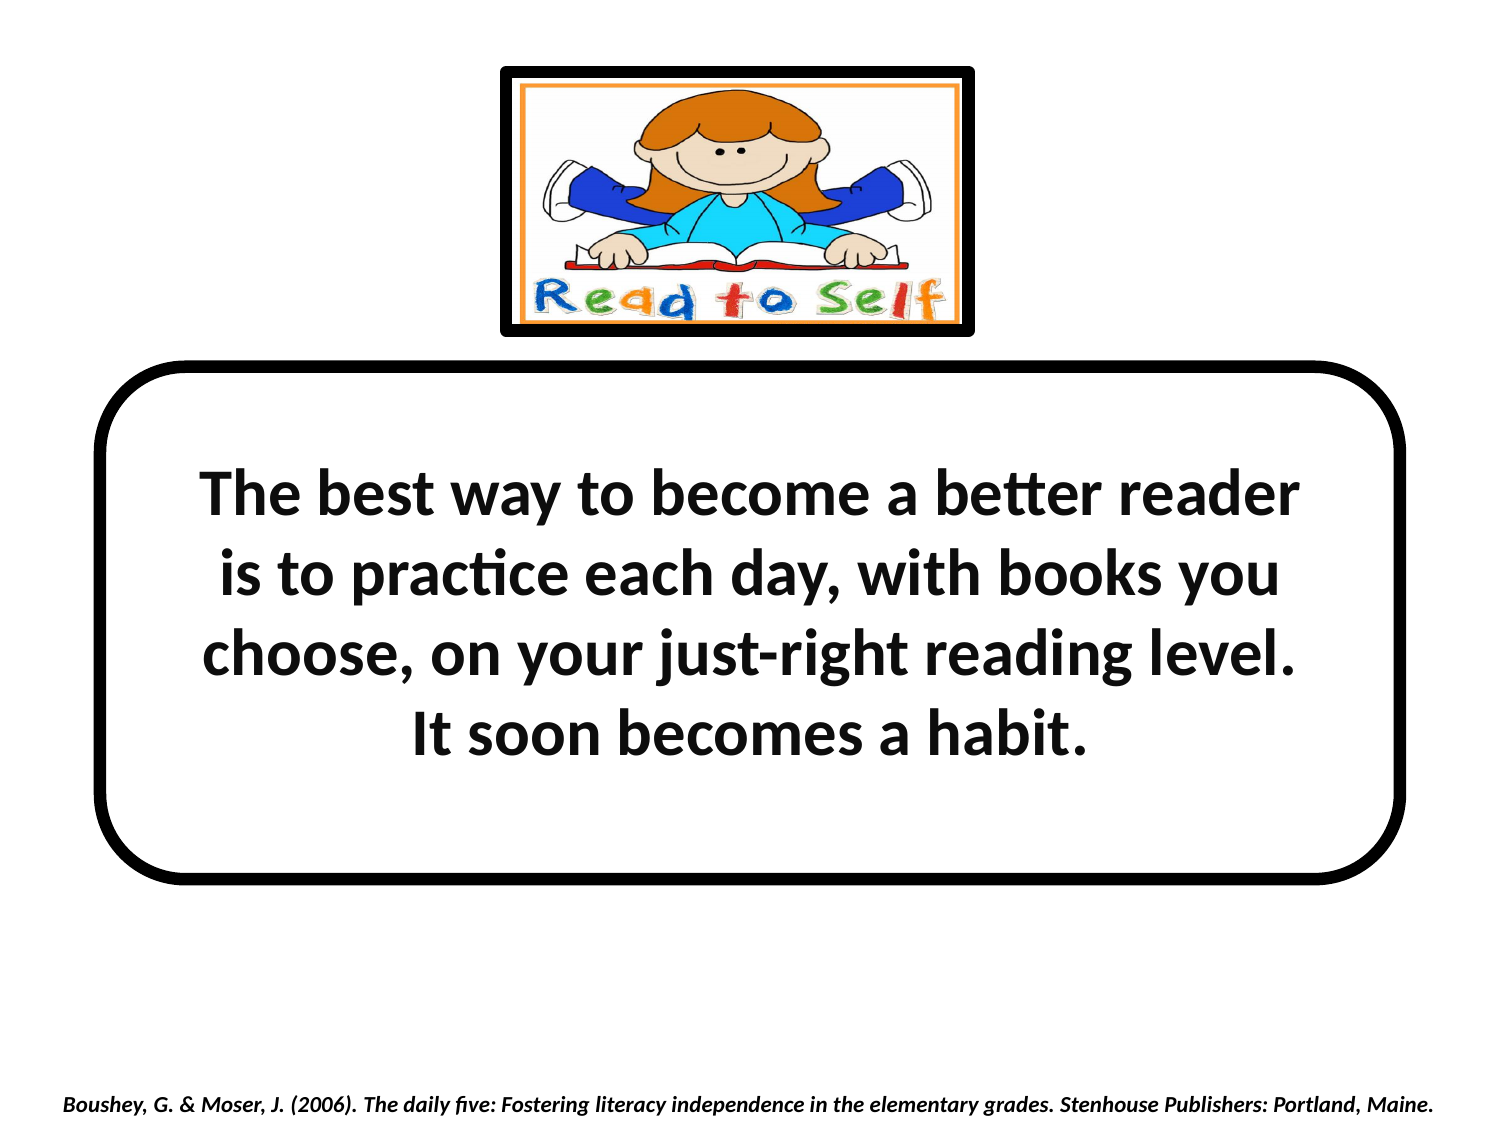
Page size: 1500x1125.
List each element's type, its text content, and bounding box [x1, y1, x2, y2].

text_box The best way to become a better reader is to practice each day, with books you choose, on your just-right reading level. It soon becomes a habit. [163, 441, 1338, 777]
text_box [97, 364, 1403, 882]
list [512, 78, 963, 325]
text_box Boushey, G. & Moser, J. (2006). The daily five: Fostering literacy independence in the elementary grades. Stenhouse Publishers: Portland, Maine. [0, 1082, 1500, 1125]
